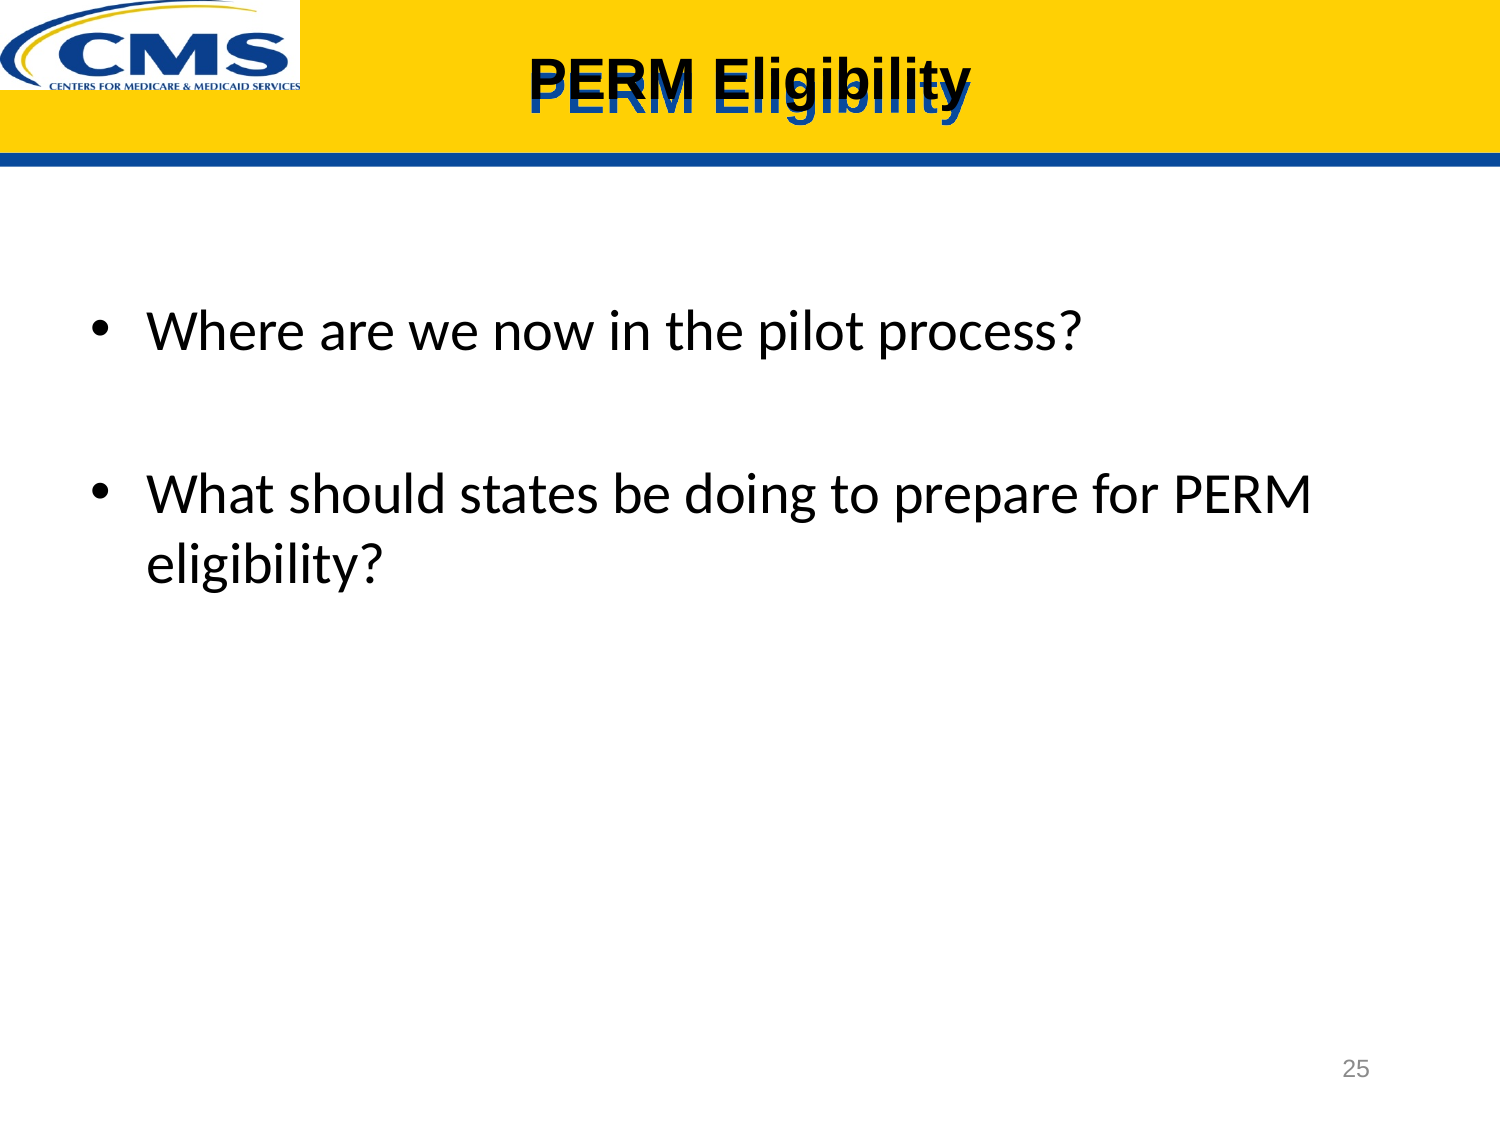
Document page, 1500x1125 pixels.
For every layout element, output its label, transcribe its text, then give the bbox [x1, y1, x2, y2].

list Where are we now in the pilot process? What should states be doing to prepare for PERM eligibility? [75, 193, 1425, 899]
picture [0, 0, 300, 90]
slide_number 25 [1275, 1037, 1438, 1098]
title PERM Eligibility [0, 19, 1500, 134]
